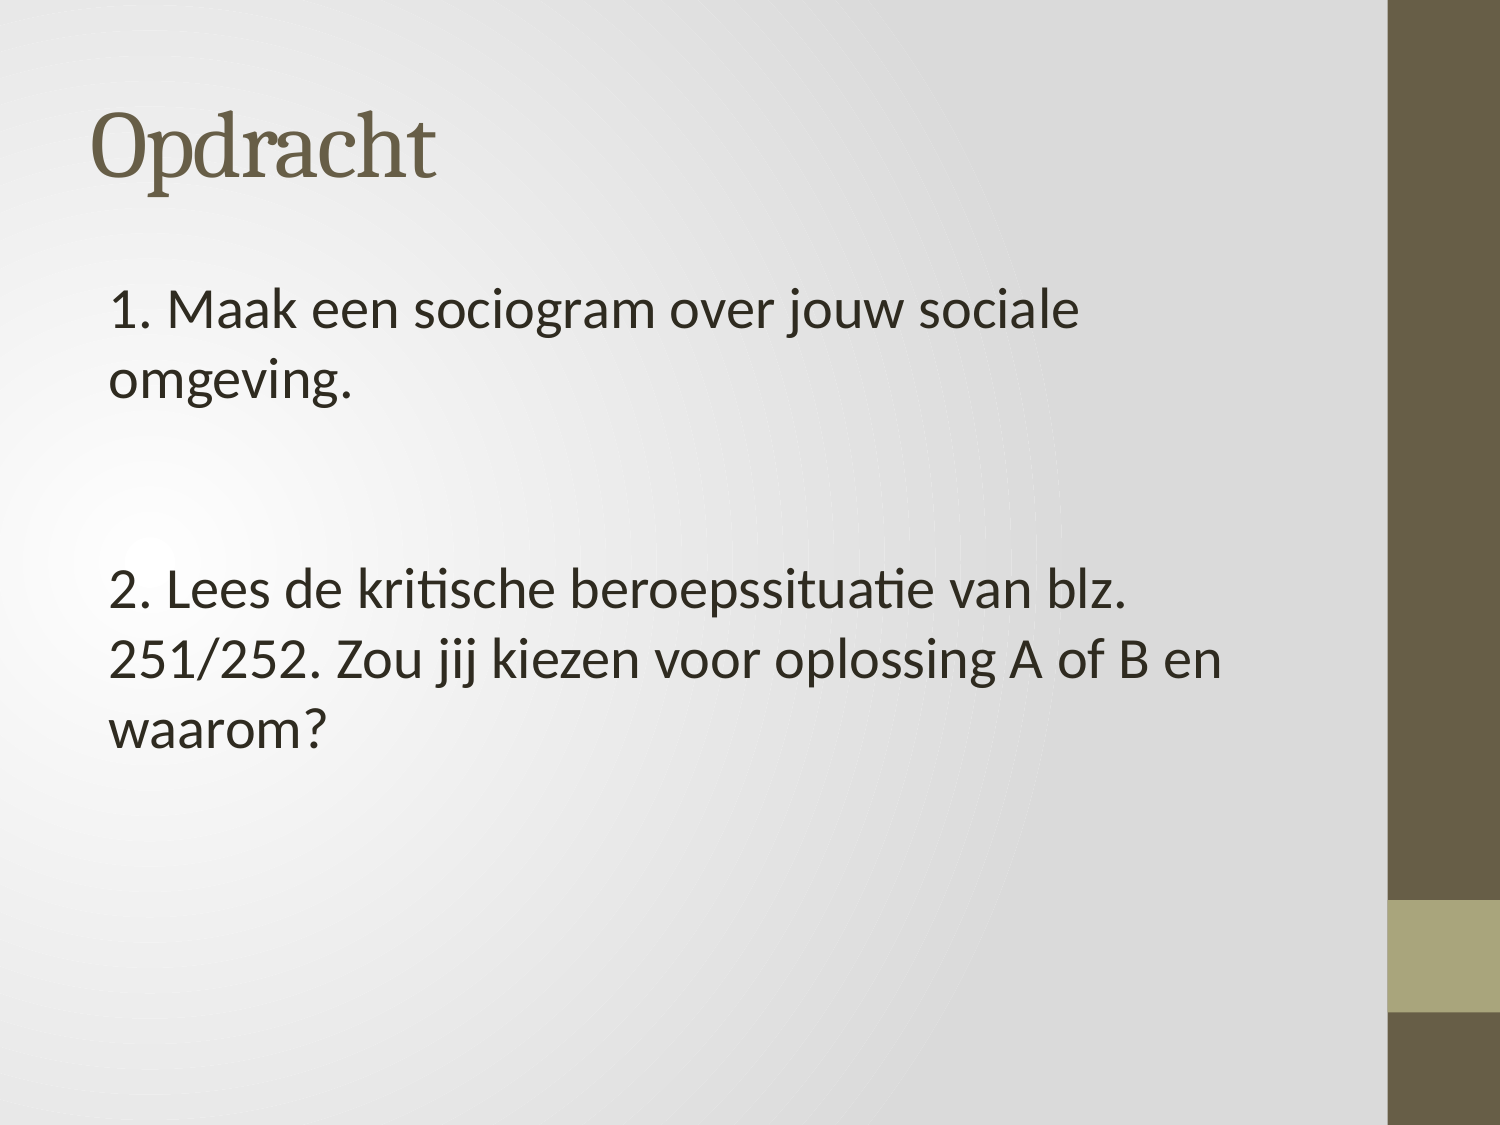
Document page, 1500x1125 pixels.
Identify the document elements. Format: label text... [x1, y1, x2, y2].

list 1. Maak een sociogram over jouw sociale omgeving. 2. Lees de kritische beroepssituatie van blz. 251/252. Zou jij kiezen voor oplossing A of B en waarom? [75, 262, 1325, 1050]
title Opdracht [75, 45, 1325, 233]
